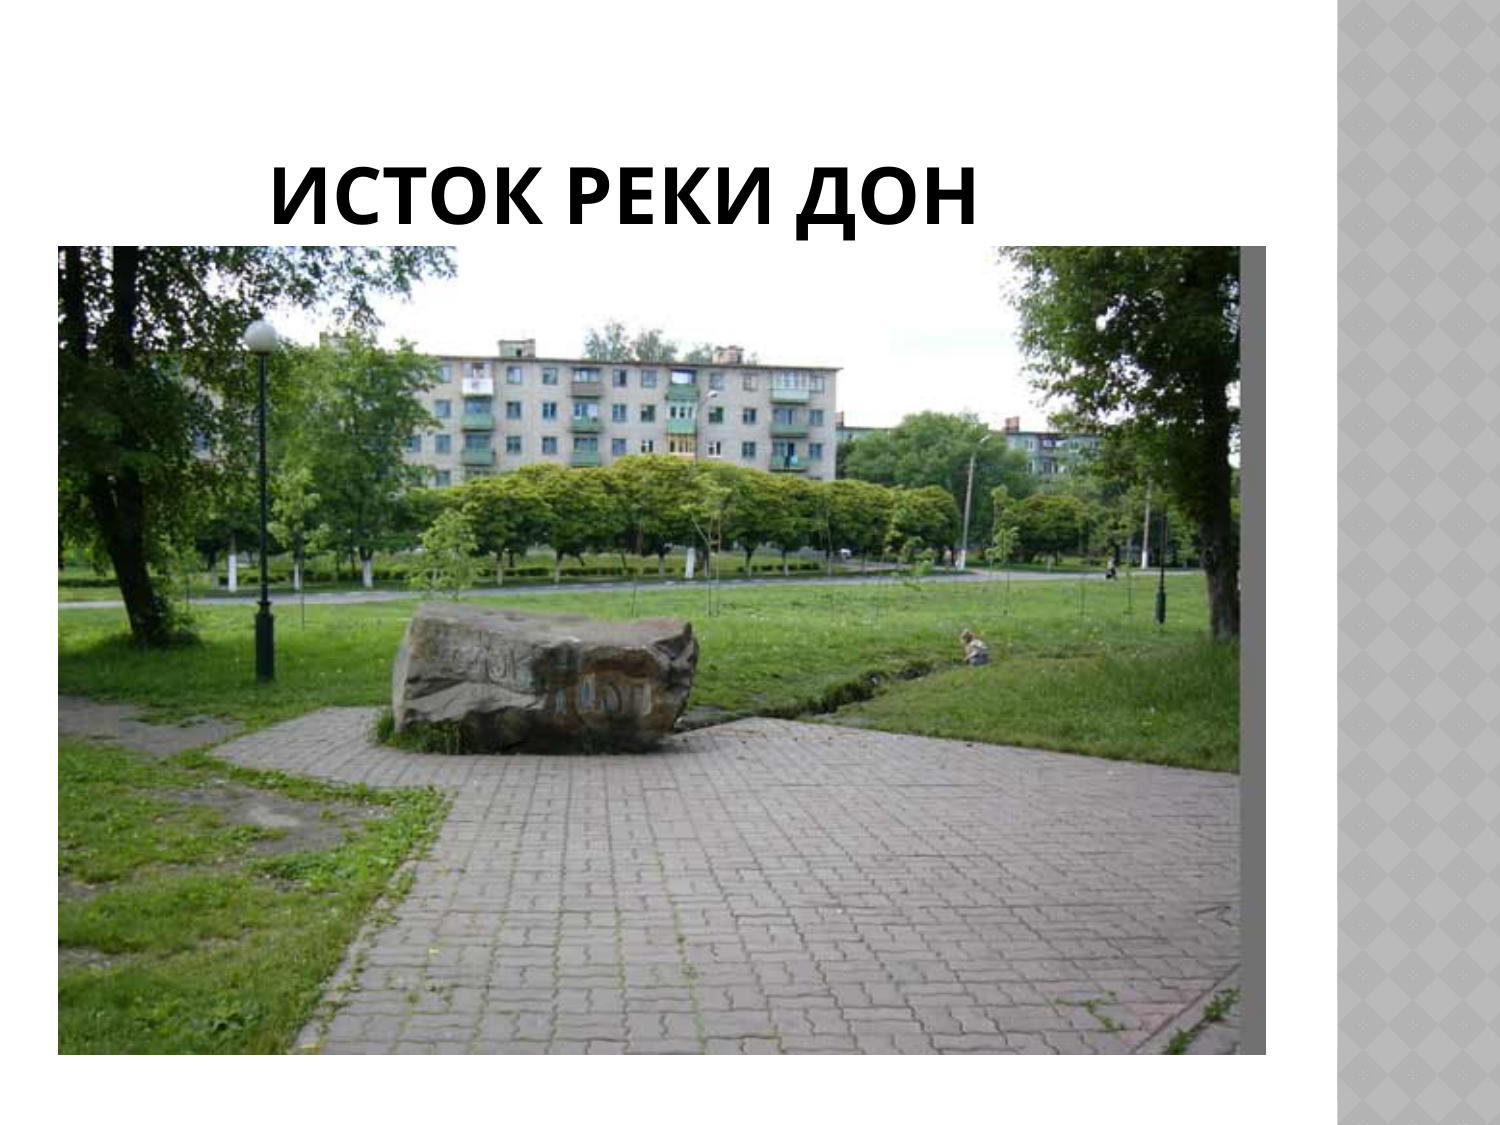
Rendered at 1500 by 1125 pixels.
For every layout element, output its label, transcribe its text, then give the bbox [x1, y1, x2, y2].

title Исток реки Дон [75, 52, 1263, 240]
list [58, 245, 1266, 1055]
